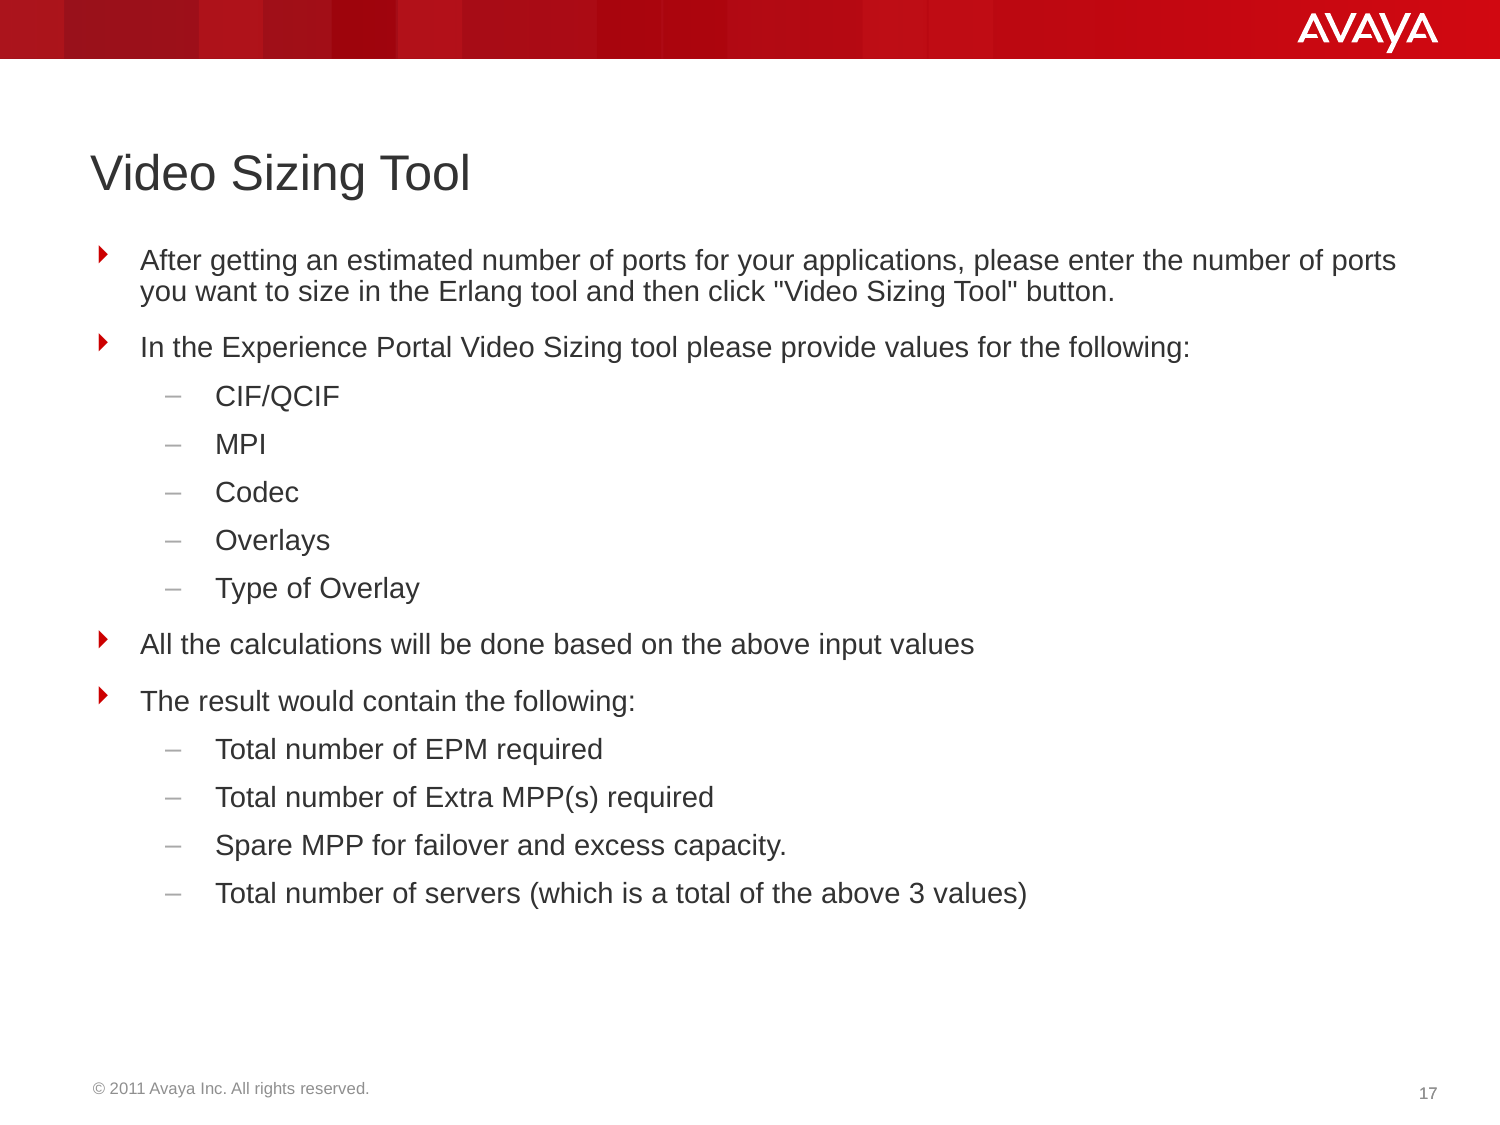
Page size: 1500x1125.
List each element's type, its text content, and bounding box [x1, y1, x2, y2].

title Video Sizing Tool [75, 71, 1425, 209]
list After getting an estimated number of ports for your applications, please enter the number of ports you want to size in the Erlang tool and then click "Video Sizing Tool" button. In the Experience Portal Video Sizing tool please provide values for the following: CIF/QCIF MPI Codec Overlays Type of Overlay All the calculations will be done based on the above input values The result would contain the following: Total number of EPM required Total number of Extra MPP(s) required Spare MPP for failover and excess capacity. Total number of servers (which is a total of the above 3 values) [75, 237, 1425, 1013]
